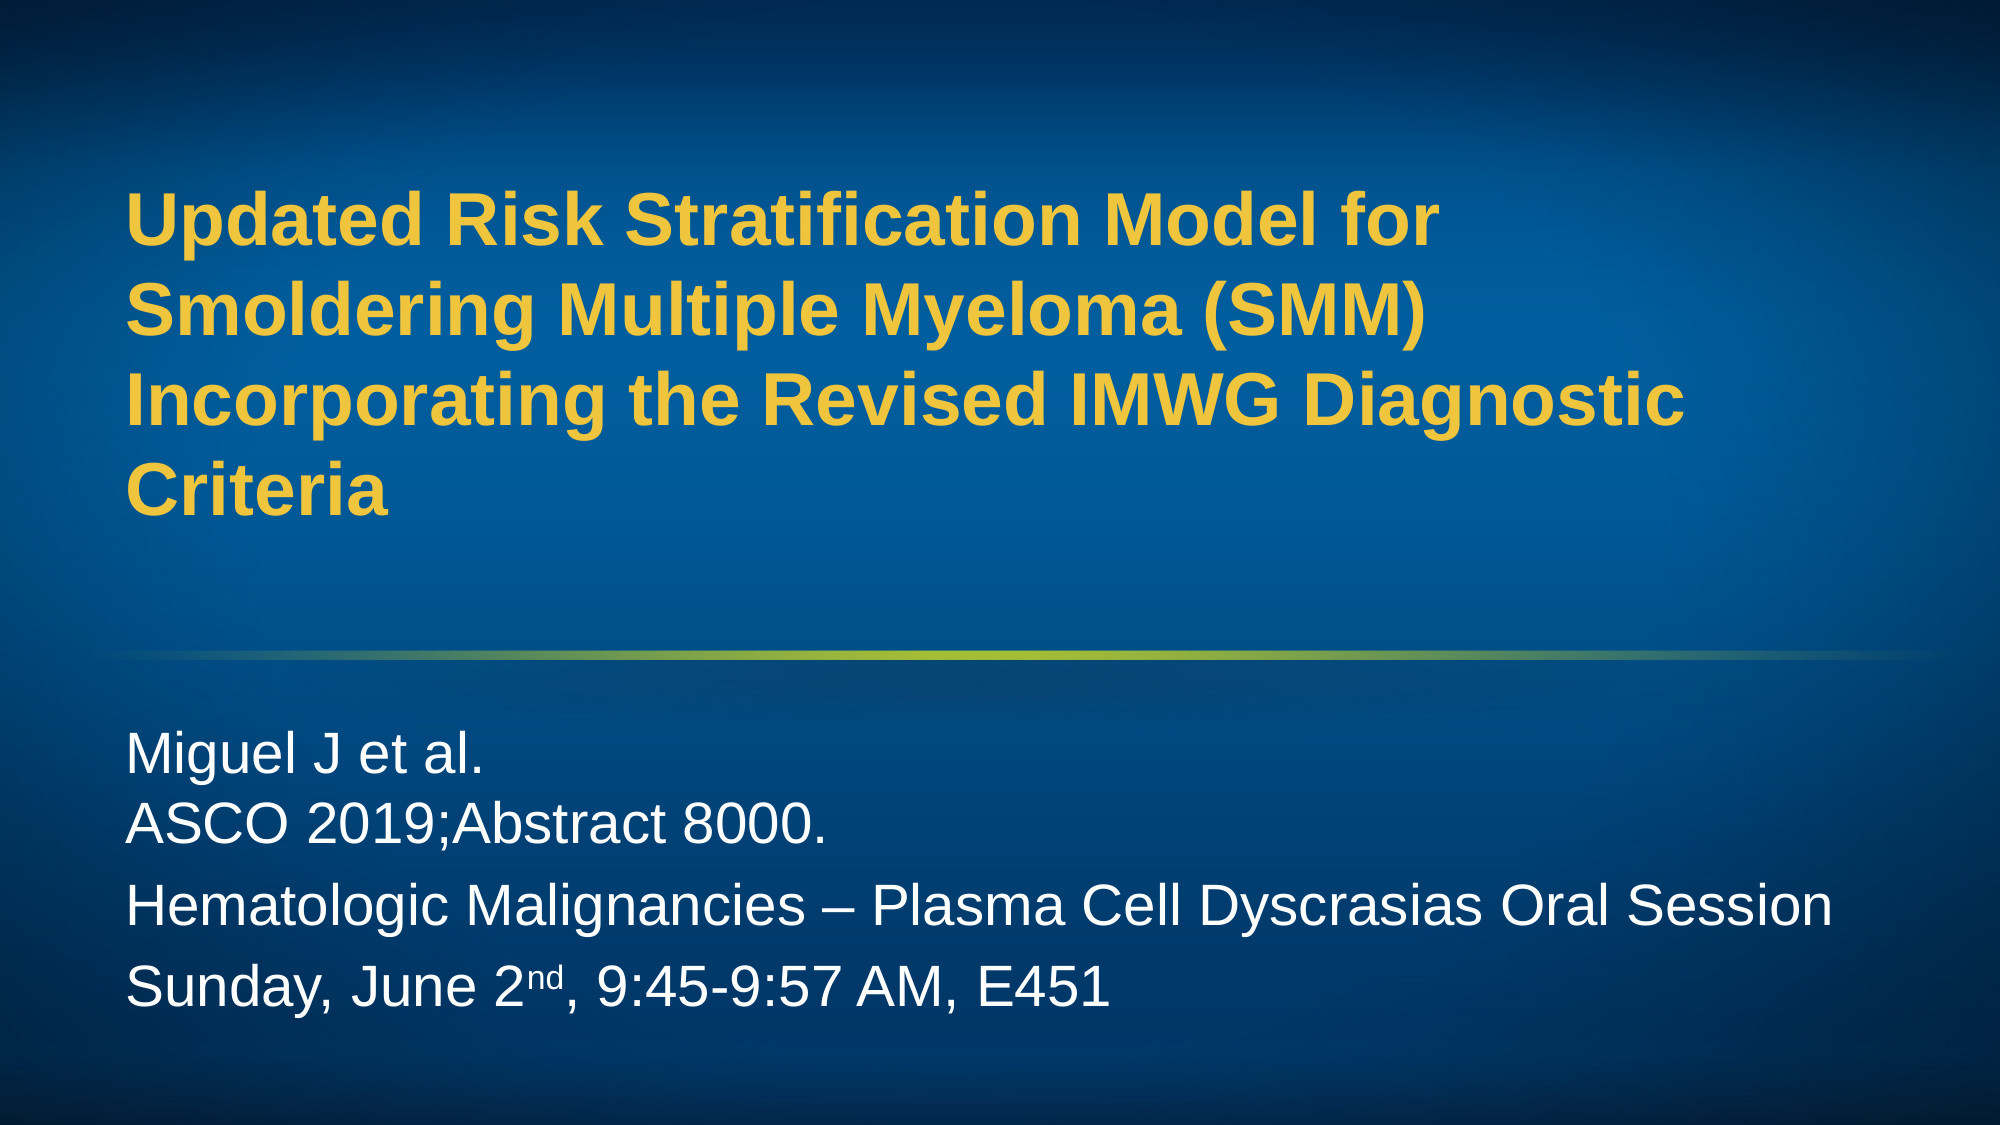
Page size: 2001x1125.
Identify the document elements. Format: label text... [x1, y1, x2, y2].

picture [0, 0, 2000, 1125]
title Updated Risk Stratification Model for Smoldering Multiple Myeloma (SMM) Incorporating the Revised IMWG Diagnostic Criteria [110, 75, 1850, 625]
subtitle Miguel J et al. ASCO 2019;Abstract 8000. Hematologic Malignancies – Plasma Cell Dyscrasias Oral Session Sunday, June 2nd, 9:45-9:57 AM, E451 [110, 707, 1890, 996]
